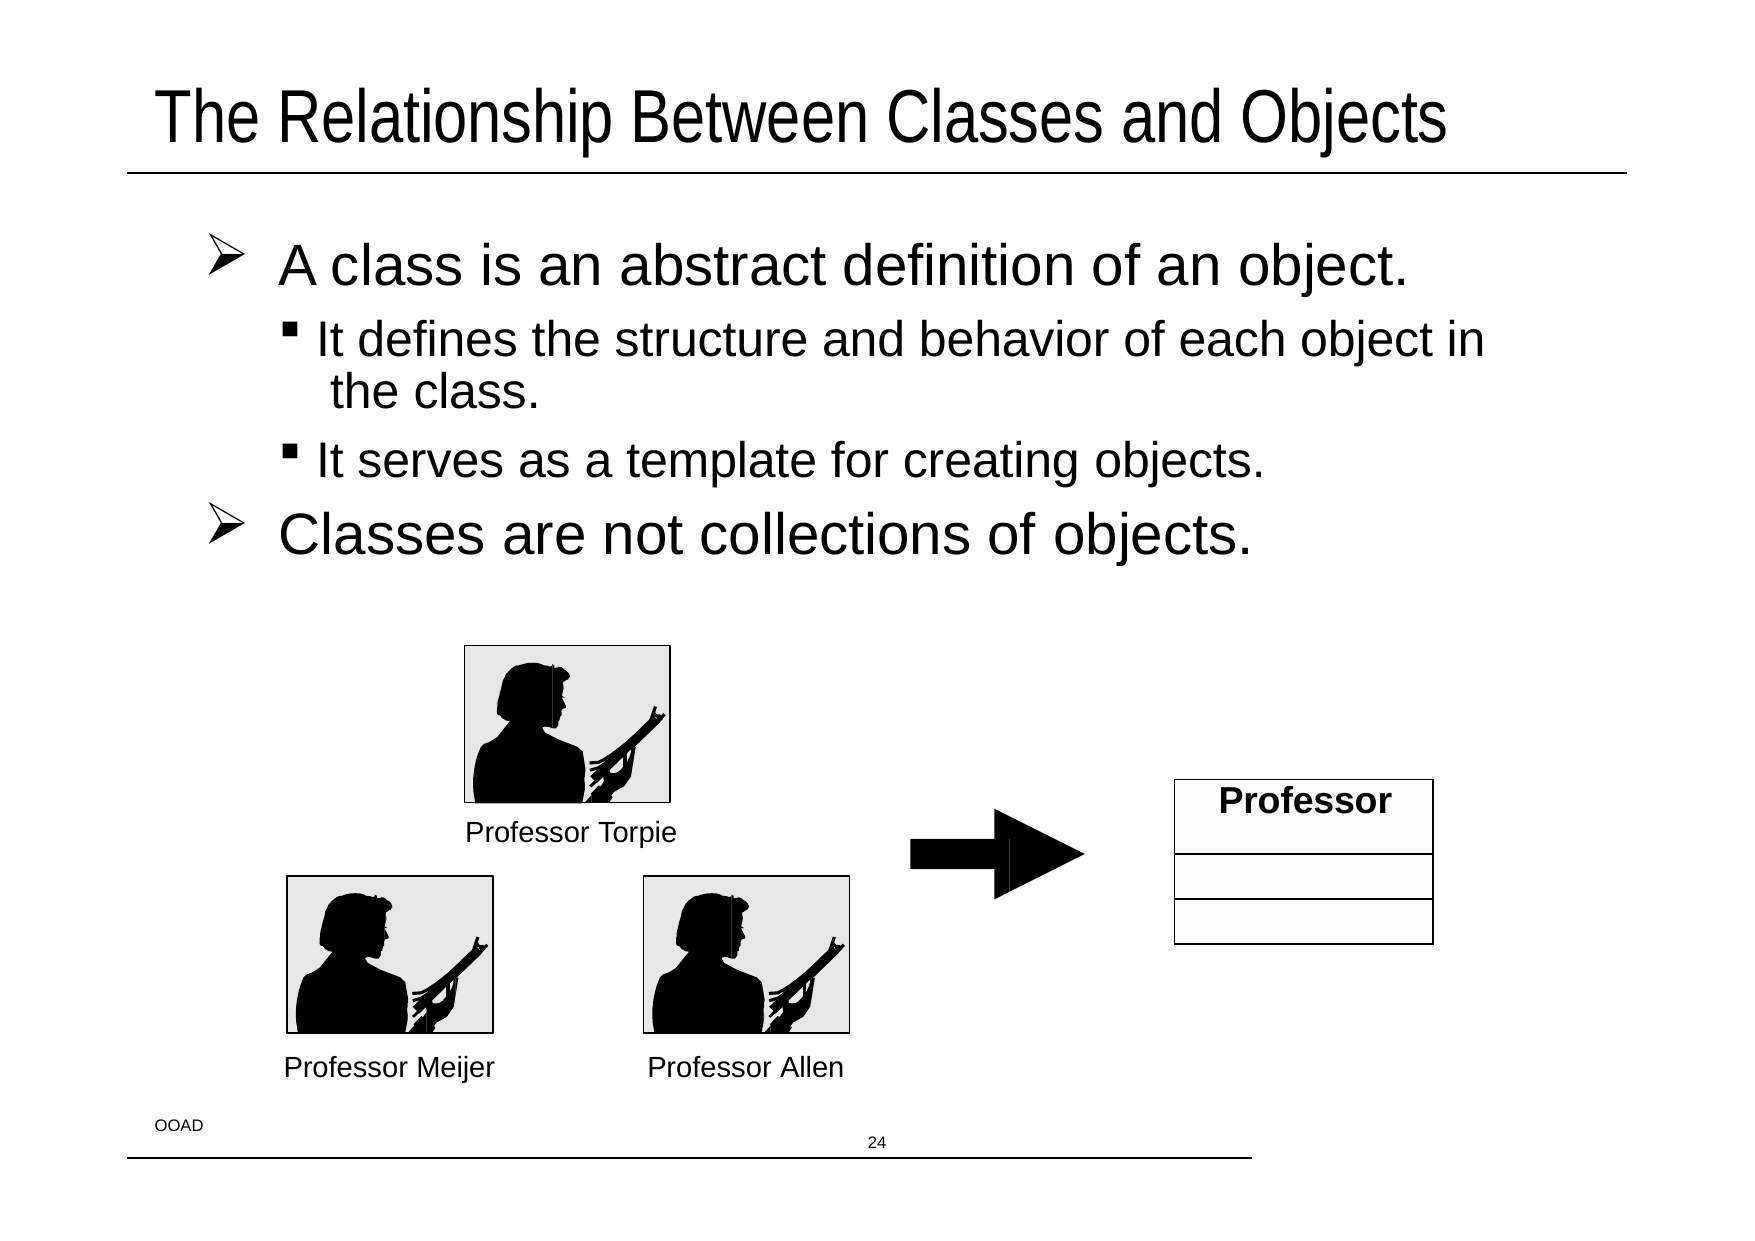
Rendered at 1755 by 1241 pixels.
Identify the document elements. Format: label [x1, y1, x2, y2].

table_header [1175, 780, 1432, 853]
text_box [463, 813, 683, 849]
title [152, 67, 1602, 275]
text_box [645, 1048, 847, 1084]
text_box [464, 645, 671, 804]
footer [152, 1116, 207, 1241]
table_cell [1175, 855, 1432, 898]
table_cell [1175, 900, 1432, 943]
text_box [910, 808, 1085, 900]
text_box [643, 875, 850, 1034]
text_box [281, 1048, 498, 1084]
slide_number [863, 1133, 891, 1241]
text_box [286, 875, 493, 1034]
text_box [201, 226, 1495, 566]
